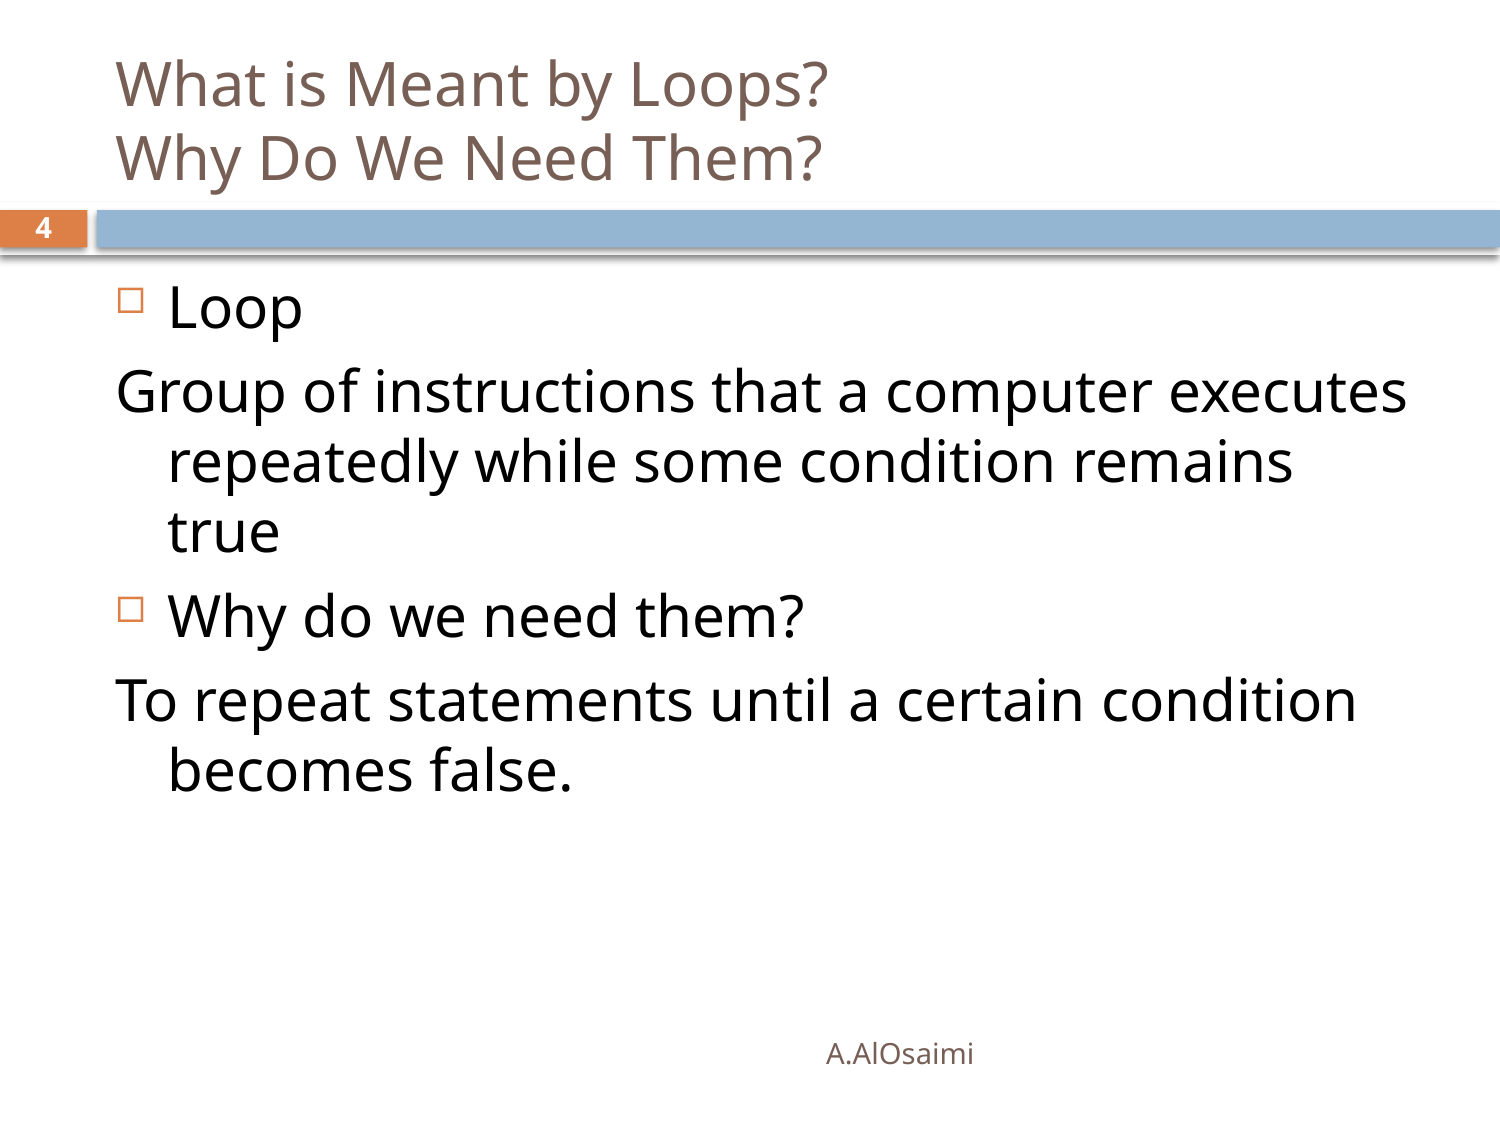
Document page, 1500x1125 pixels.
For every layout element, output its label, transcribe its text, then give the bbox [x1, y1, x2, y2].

slide_number 4 [0, 208, 88, 249]
title What is Meant by Loops? Why Do We Need Them? [100, 37, 1438, 200]
list Loop Group of instructions that a computer executes repeatedly while some condition remains true Why do we need them? To repeat statements until a certain condition becomes false. [100, 262, 1438, 1000]
footer A.AlOsaimi [99, 1024, 990, 1085]
